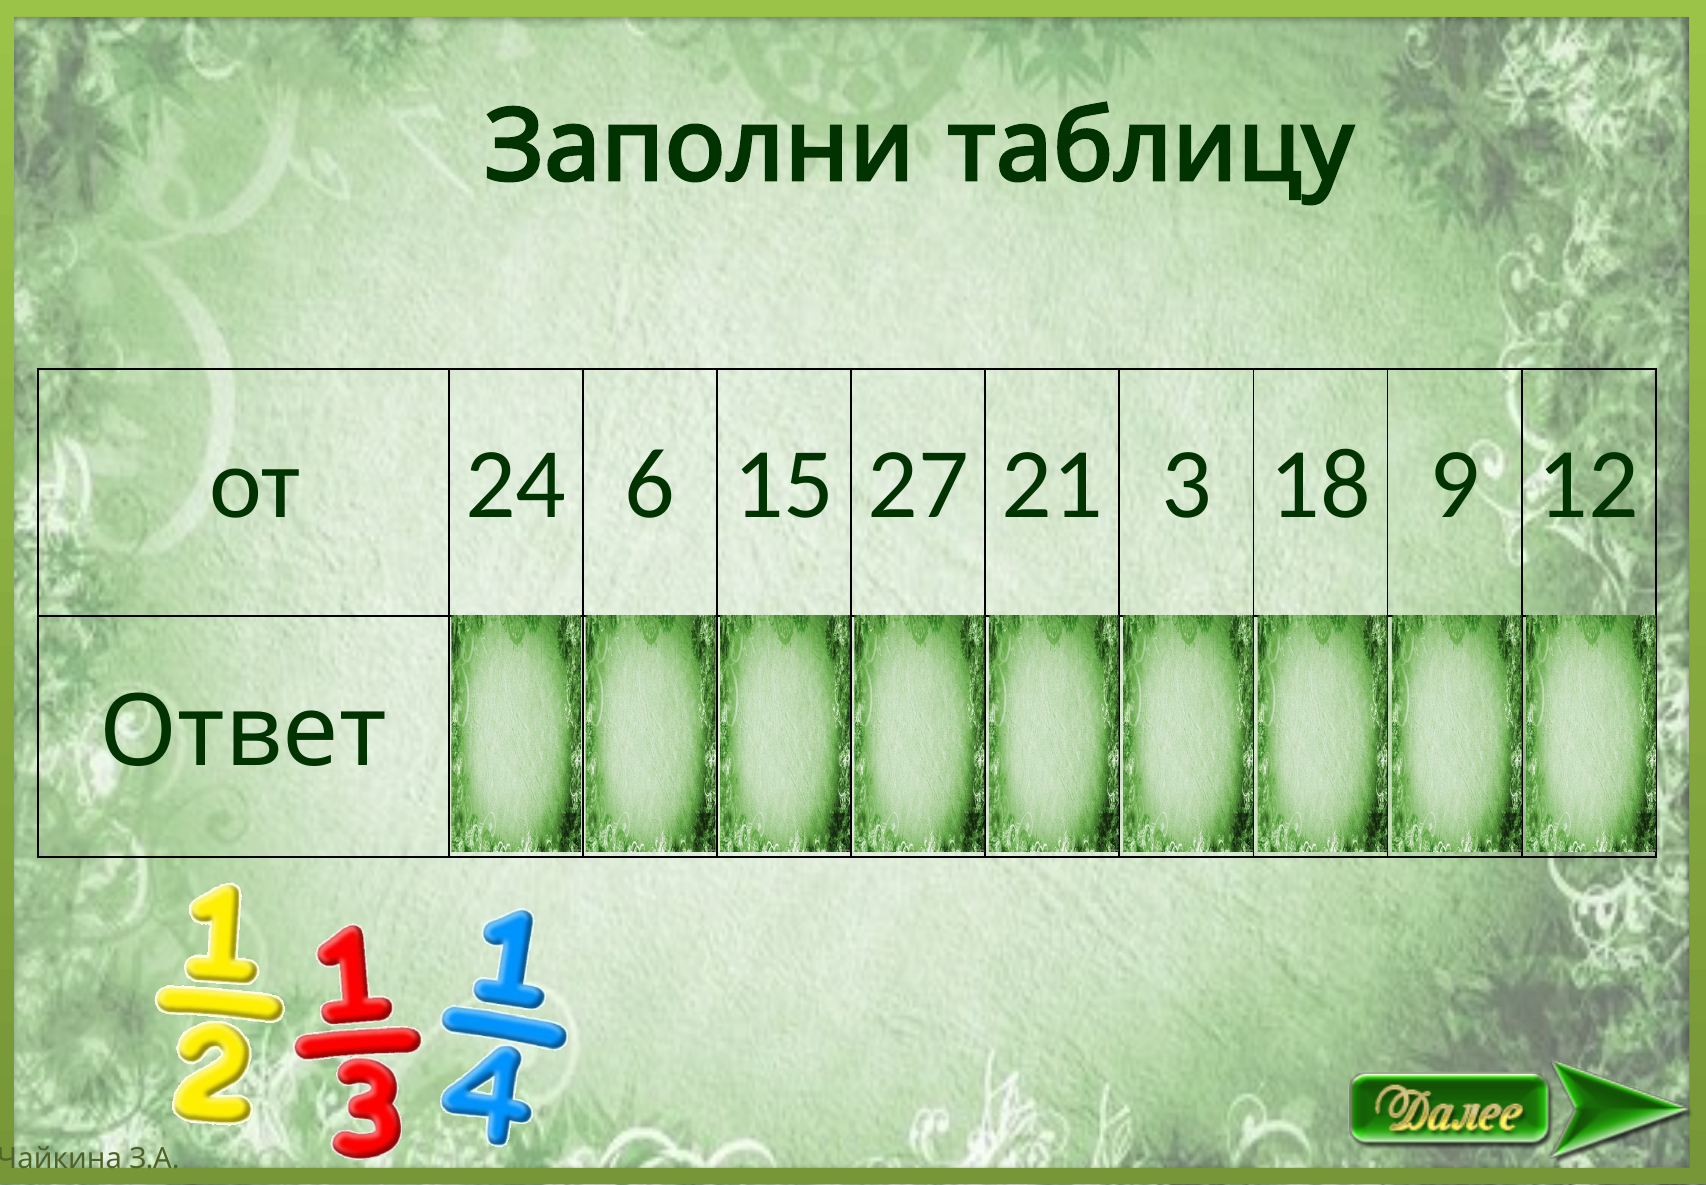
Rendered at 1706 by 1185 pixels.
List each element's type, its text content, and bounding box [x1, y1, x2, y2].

text_box Заполни таблицу [470, 72, 1370, 207]
picture [1335, 1052, 1692, 1167]
text_box [852, 614, 986, 854]
text_box [449, 614, 583, 854]
text_box [584, 614, 718, 854]
picture [147, 877, 572, 1171]
text_box [1524, 614, 1658, 854]
text_box [1121, 614, 1255, 854]
text_box [1390, 614, 1524, 854]
text_box [1255, 614, 1389, 854]
text_box [718, 614, 852, 854]
text_box [987, 614, 1121, 854]
